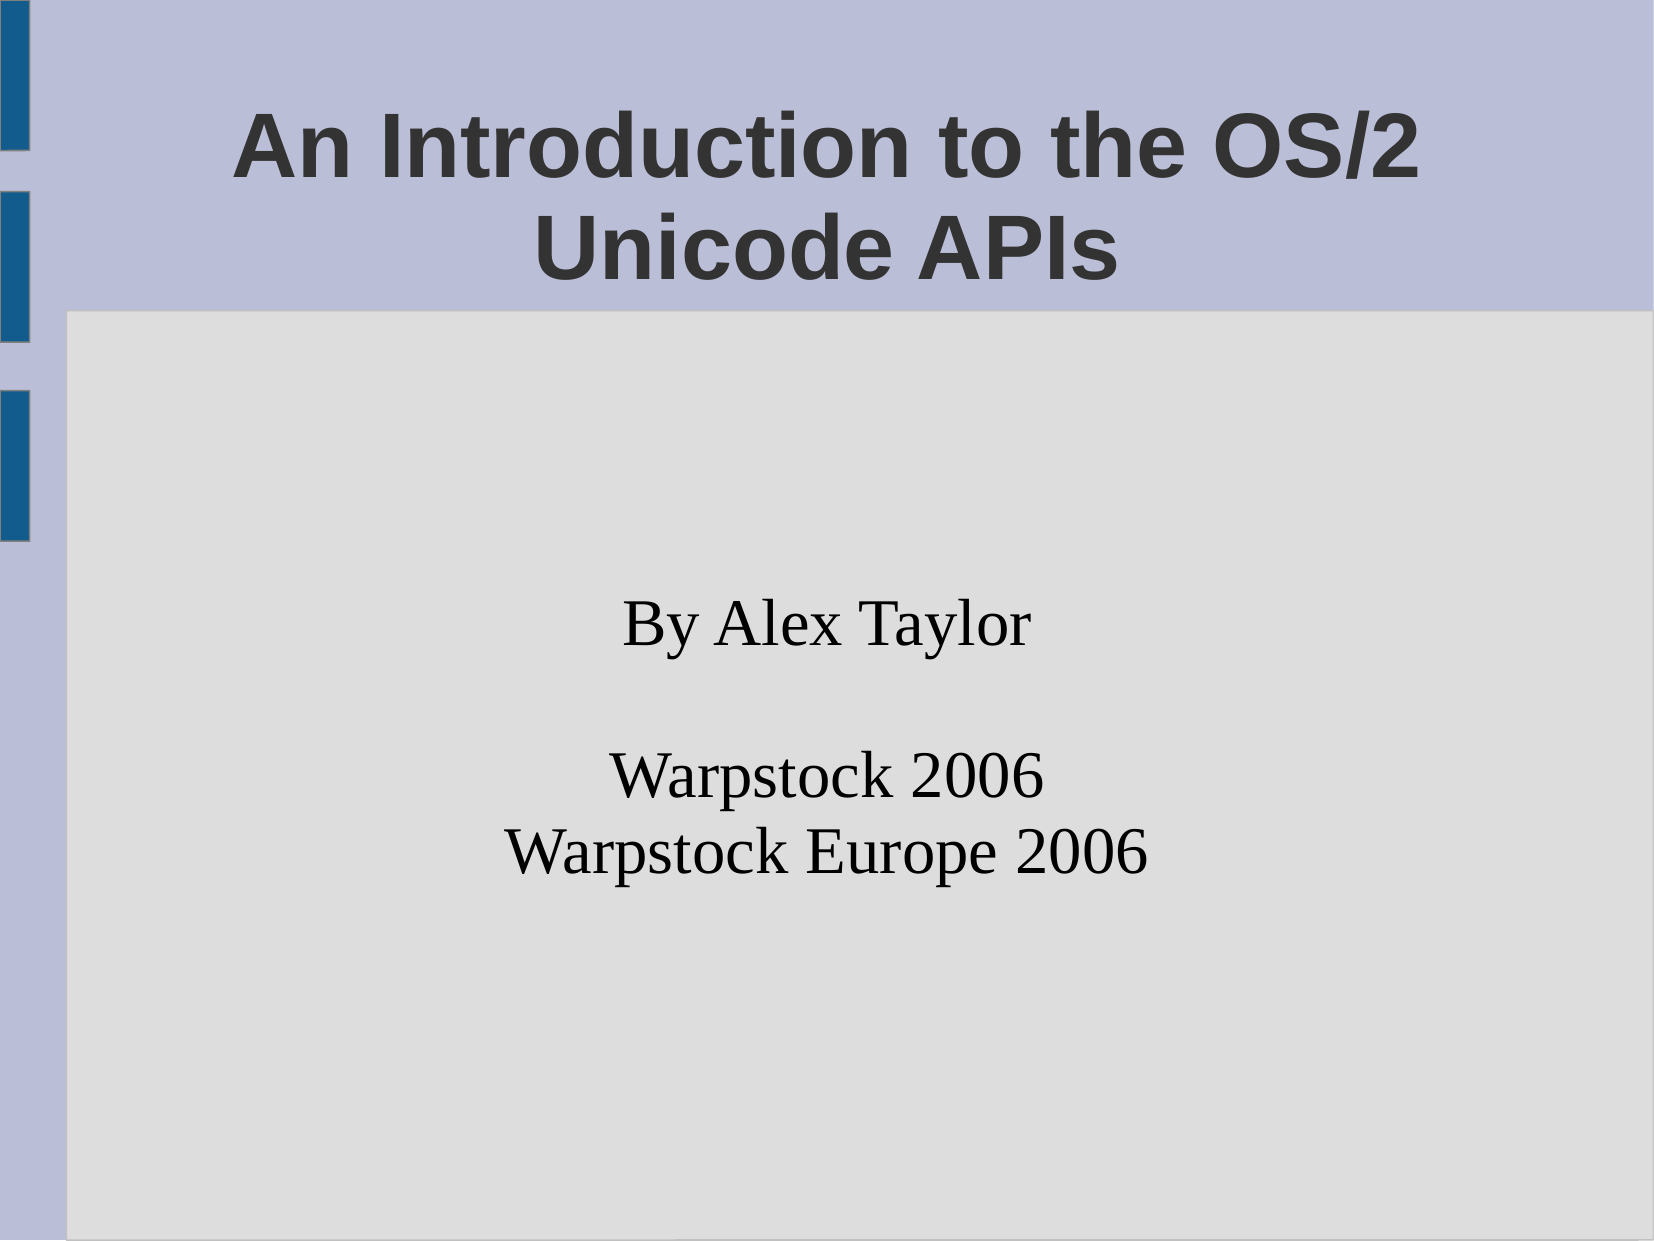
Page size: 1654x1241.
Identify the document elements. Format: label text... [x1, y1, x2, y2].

title An Introduction to the OS/2 Unicode APIs [121, 91, 1534, 299]
subtitle By Alex Taylor Warpstock 2006 Warpstock Europe 2006 [121, 344, 1534, 1126]
